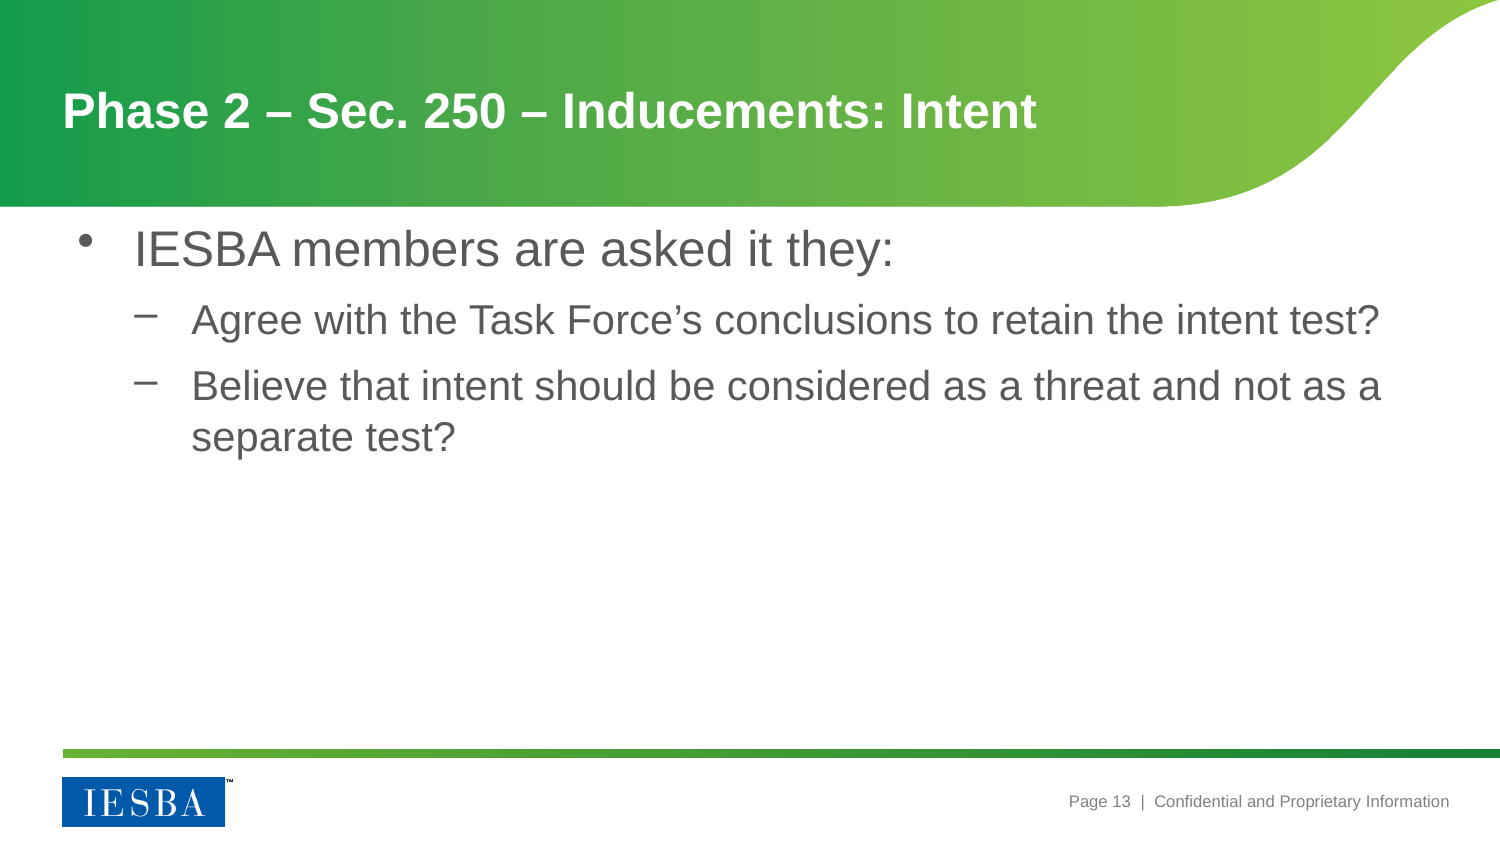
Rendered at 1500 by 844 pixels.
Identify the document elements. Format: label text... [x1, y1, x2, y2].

picture [62, 777, 233, 827]
title Phase 2 – Sec. 250 – Inducements: Intent [62, 75, 1300, 142]
picture [0, 0, 1500, 207]
list IESBA members are asked it they: Agree with the Task Force’s conclusions to retain the intent test? Believe that intent should be considered as a threat and not as a separate test? [62, 209, 1450, 747]
